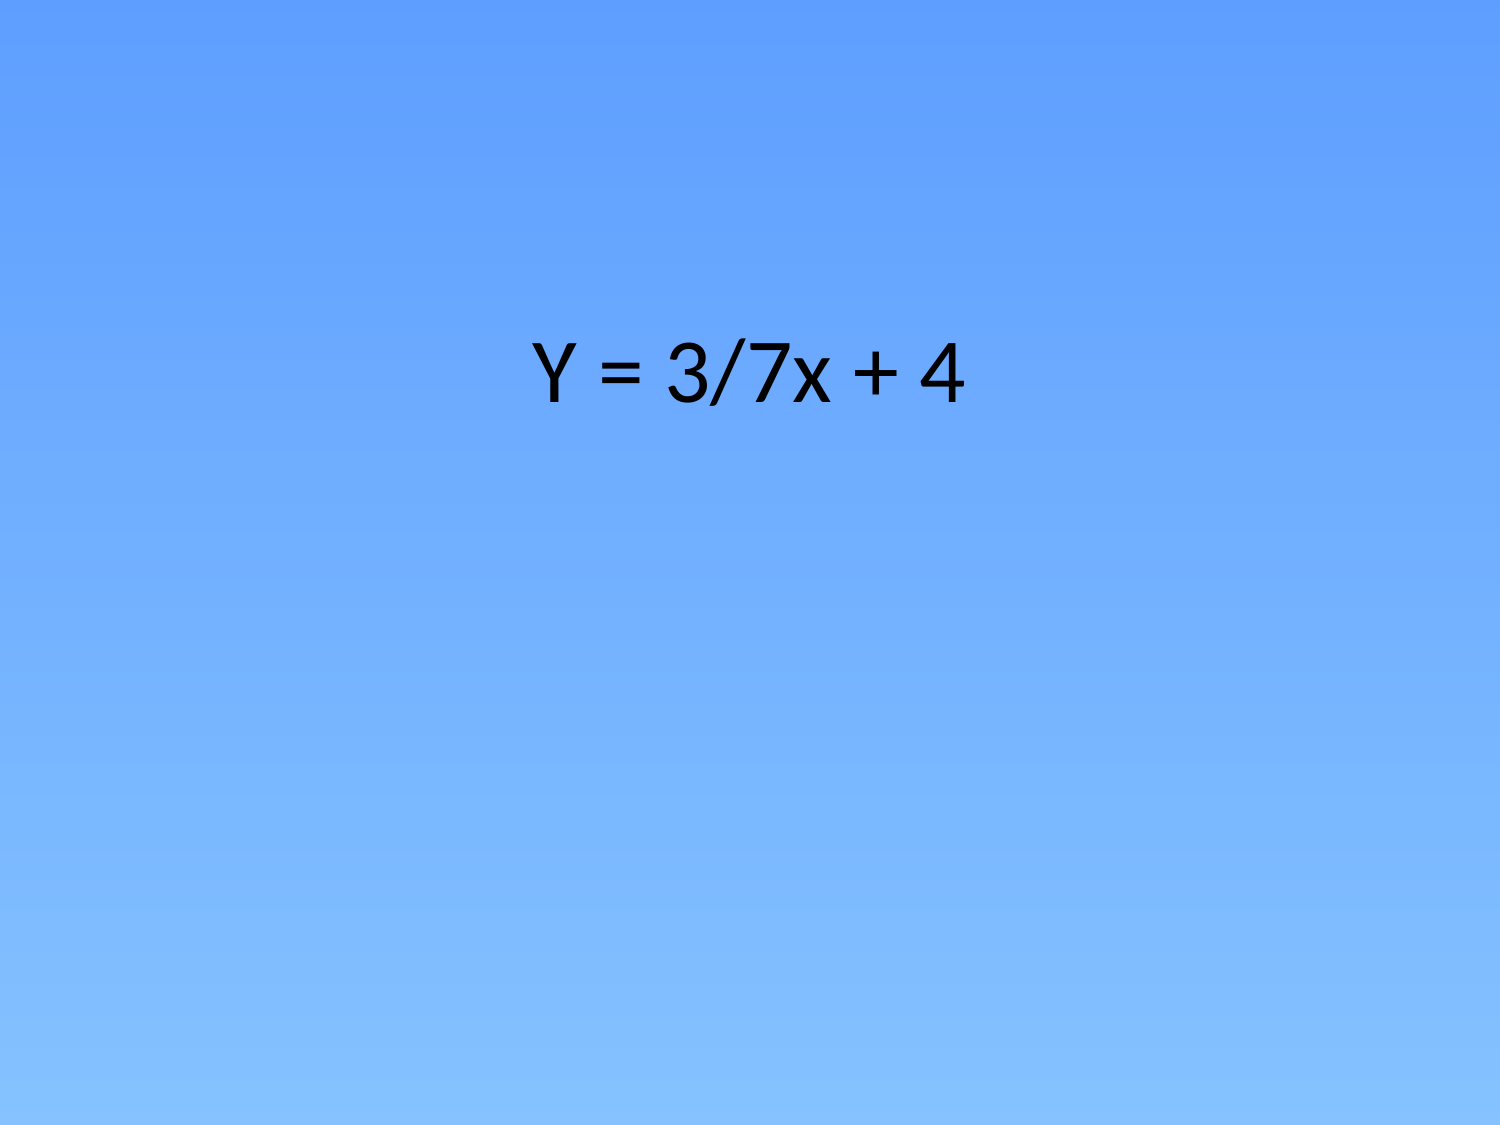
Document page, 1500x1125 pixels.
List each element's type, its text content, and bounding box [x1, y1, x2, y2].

title Y = 3/7x + 4 [74, 44, 1426, 688]
